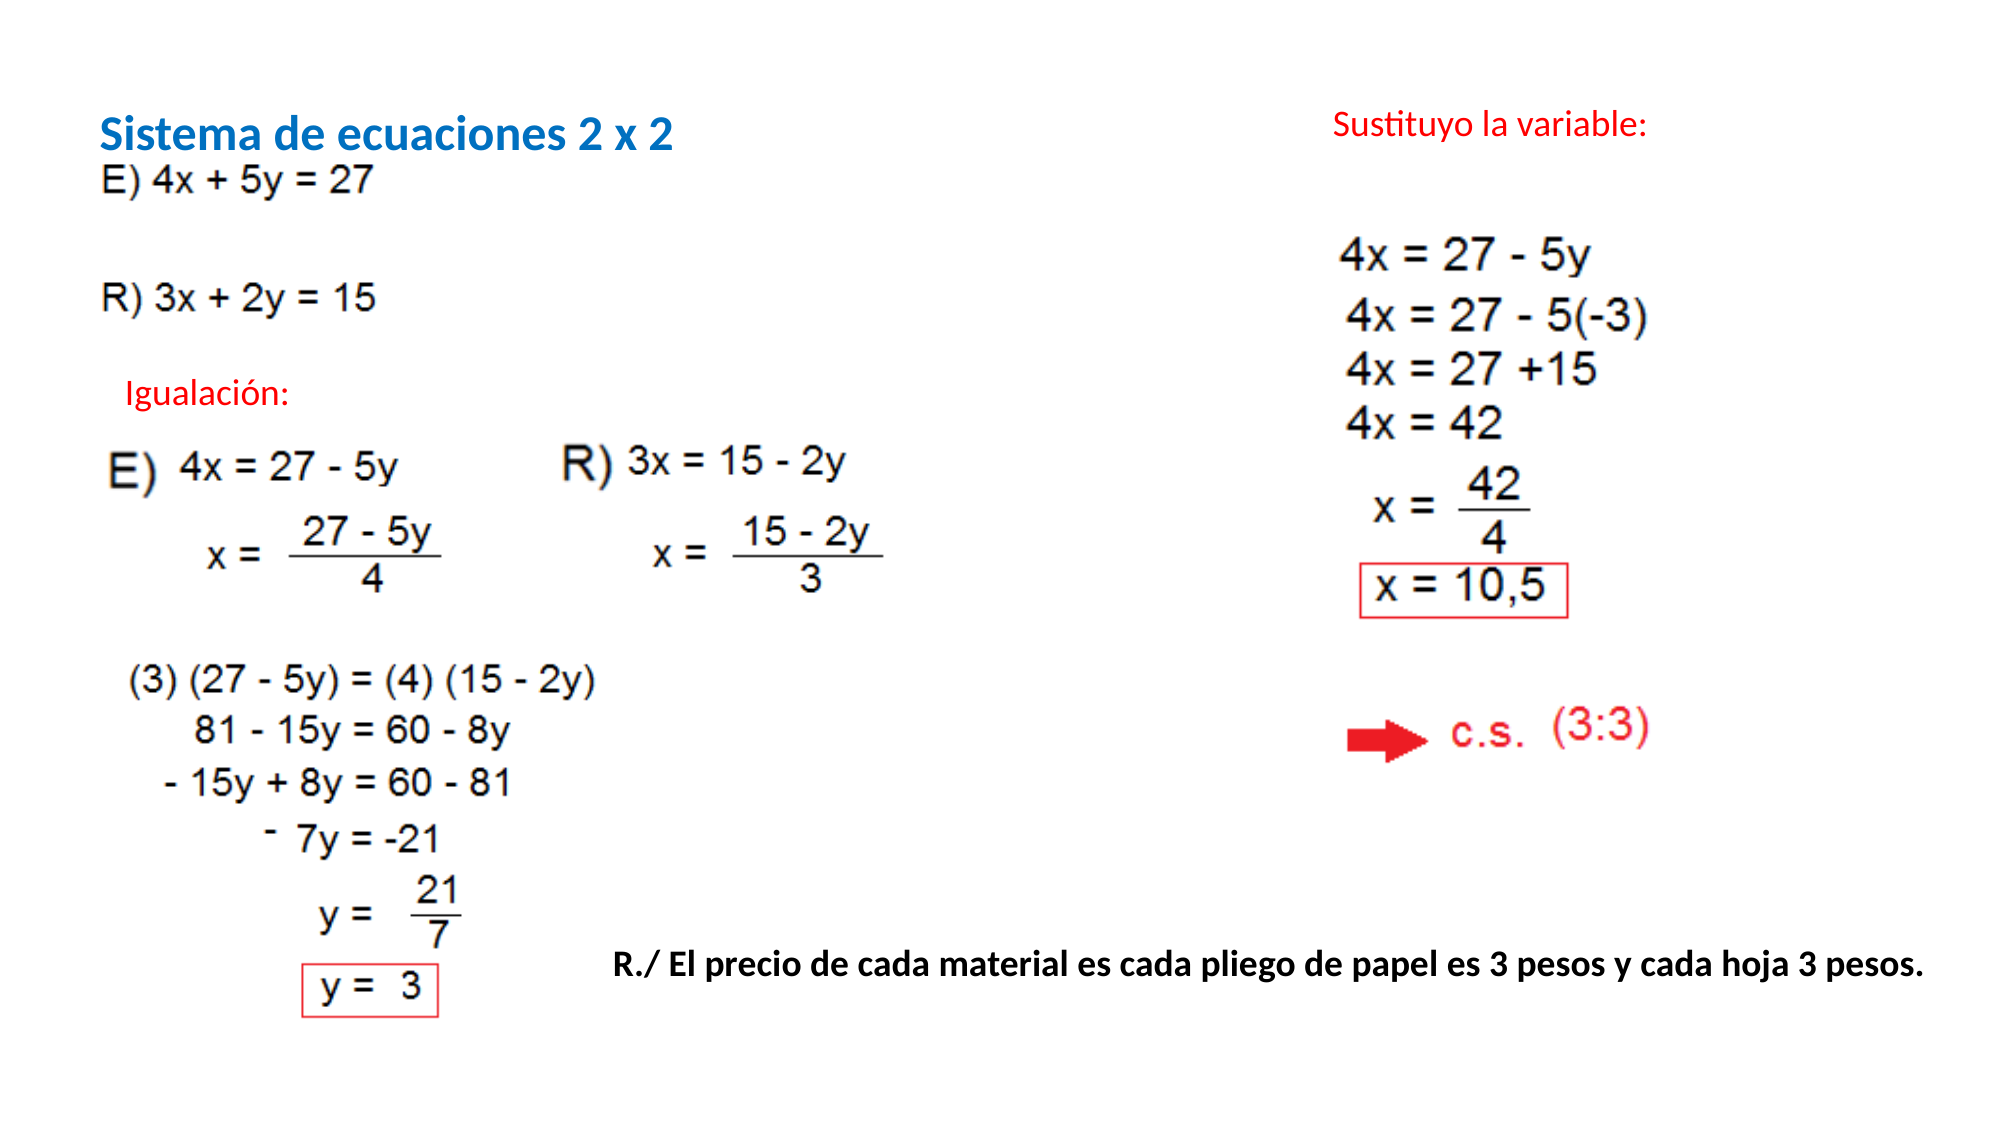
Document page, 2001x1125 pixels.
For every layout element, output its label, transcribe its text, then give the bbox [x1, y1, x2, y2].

text_box Sistema de ecuaciones 2 x 2 [84, 92, 717, 168]
picture [84, 420, 916, 1054]
picture [1310, 671, 1666, 779]
text_box R./ El precio de cada material es cada pliego de papel es 3 pesos y cada hoja 3 pesos. [620, 932, 1950, 992]
text_box Sustituyo la variable: [1318, 92, 1663, 152]
picture [1297, 197, 1729, 644]
text_box Igualación: [110, 365, 306, 420]
picture [84, 123, 398, 365]
